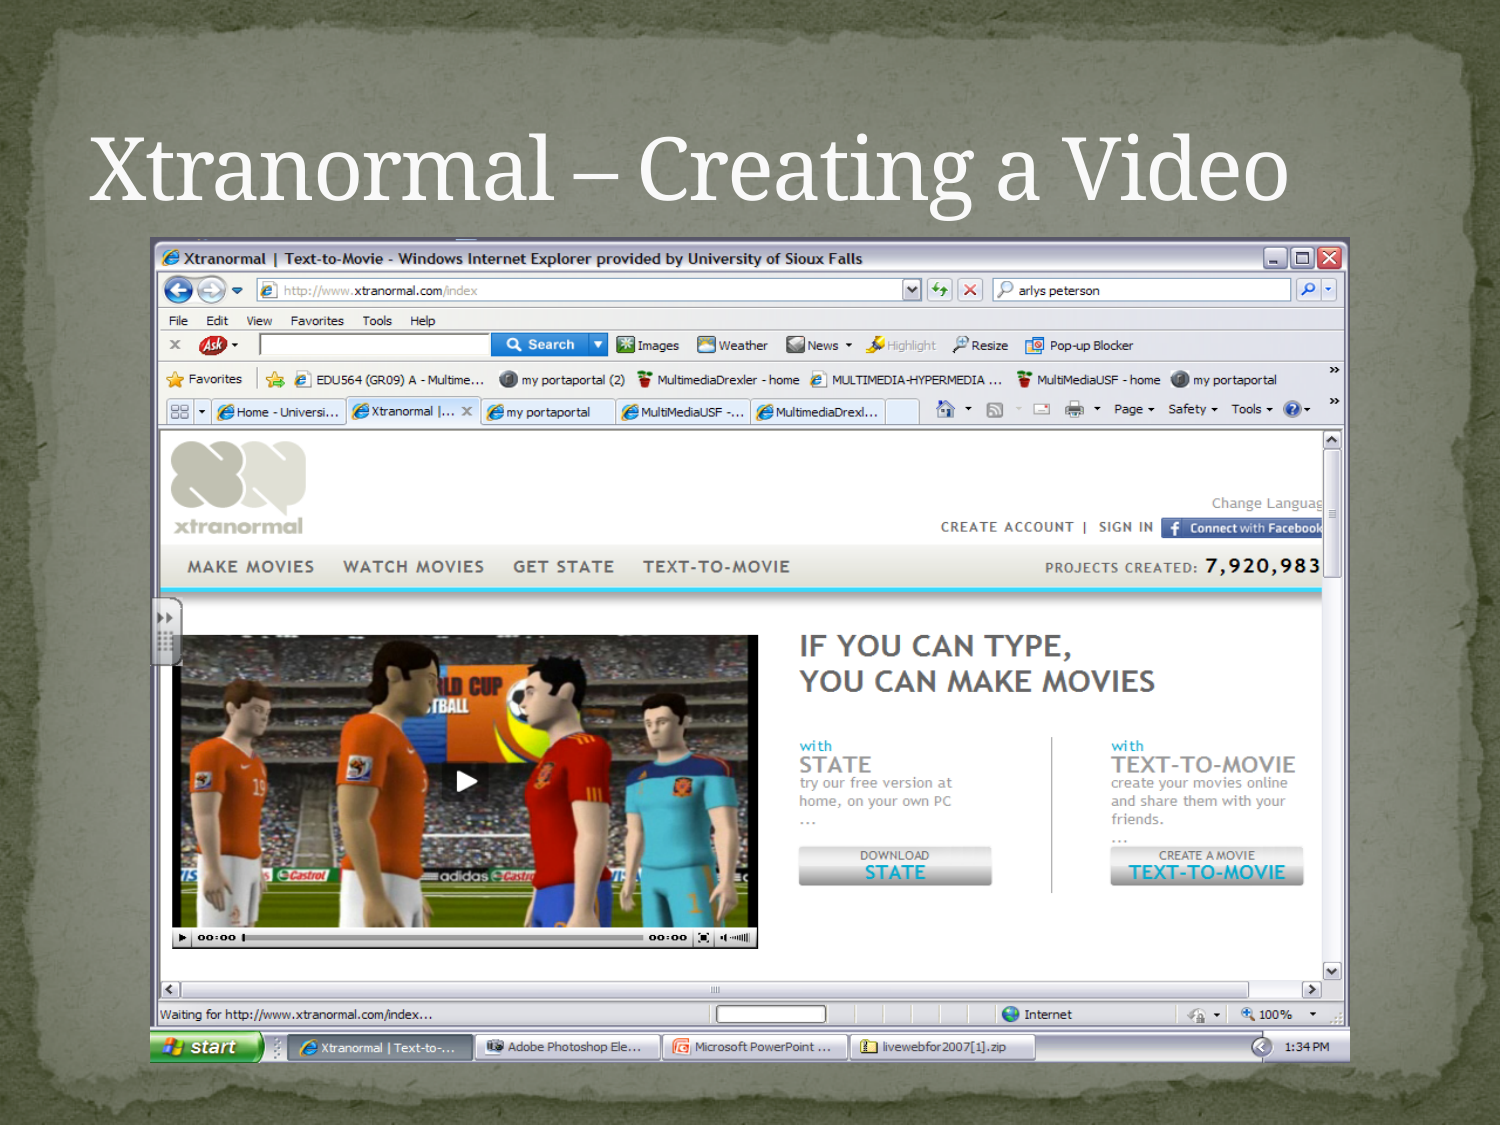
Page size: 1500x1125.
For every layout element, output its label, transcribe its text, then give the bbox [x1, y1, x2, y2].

title Xtranormal – Creating a Video [74, 24, 1425, 225]
picture [150, 237, 1350, 1063]
